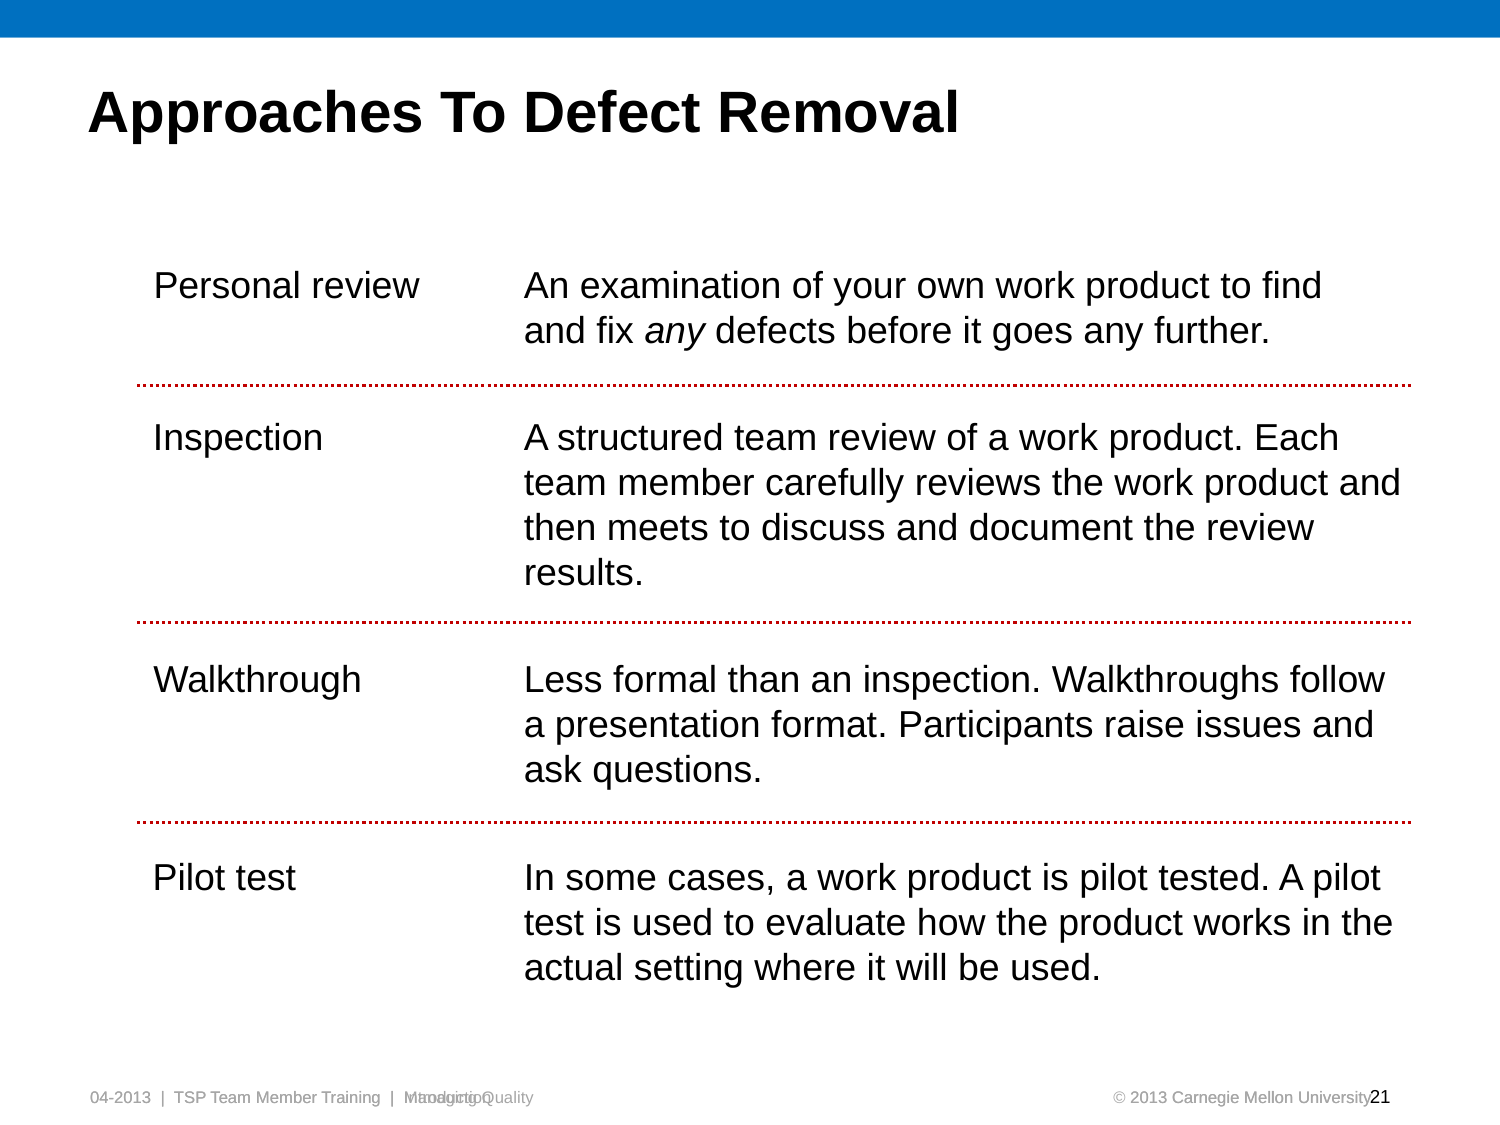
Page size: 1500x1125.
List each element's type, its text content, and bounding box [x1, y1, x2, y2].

text_box An examination of your own work product to find and fix any defects before it goes any further. [509, 253, 1382, 359]
text_box In some cases, a work product is pilot tested. A pilot test is used to evaluate how the product works in the actual setting where it will be used. [509, 845, 1438, 995]
text_box Personal review [138, 253, 435, 314]
text_box Inspection [138, 405, 339, 466]
text_box Pilot test [137, 845, 312, 905]
text_box Walkthrough [138, 647, 377, 708]
text_box A structured team review of a work product. Each team member carefully reviews the work product and then meets to discuss and document the review results. [509, 405, 1438, 601]
text_box Less formal than an inspection. Walkthroughs follow a presentation format. Participants raise issues and ask questions. [509, 647, 1438, 798]
title Approaches To Defect Removal [87, 87, 1439, 226]
